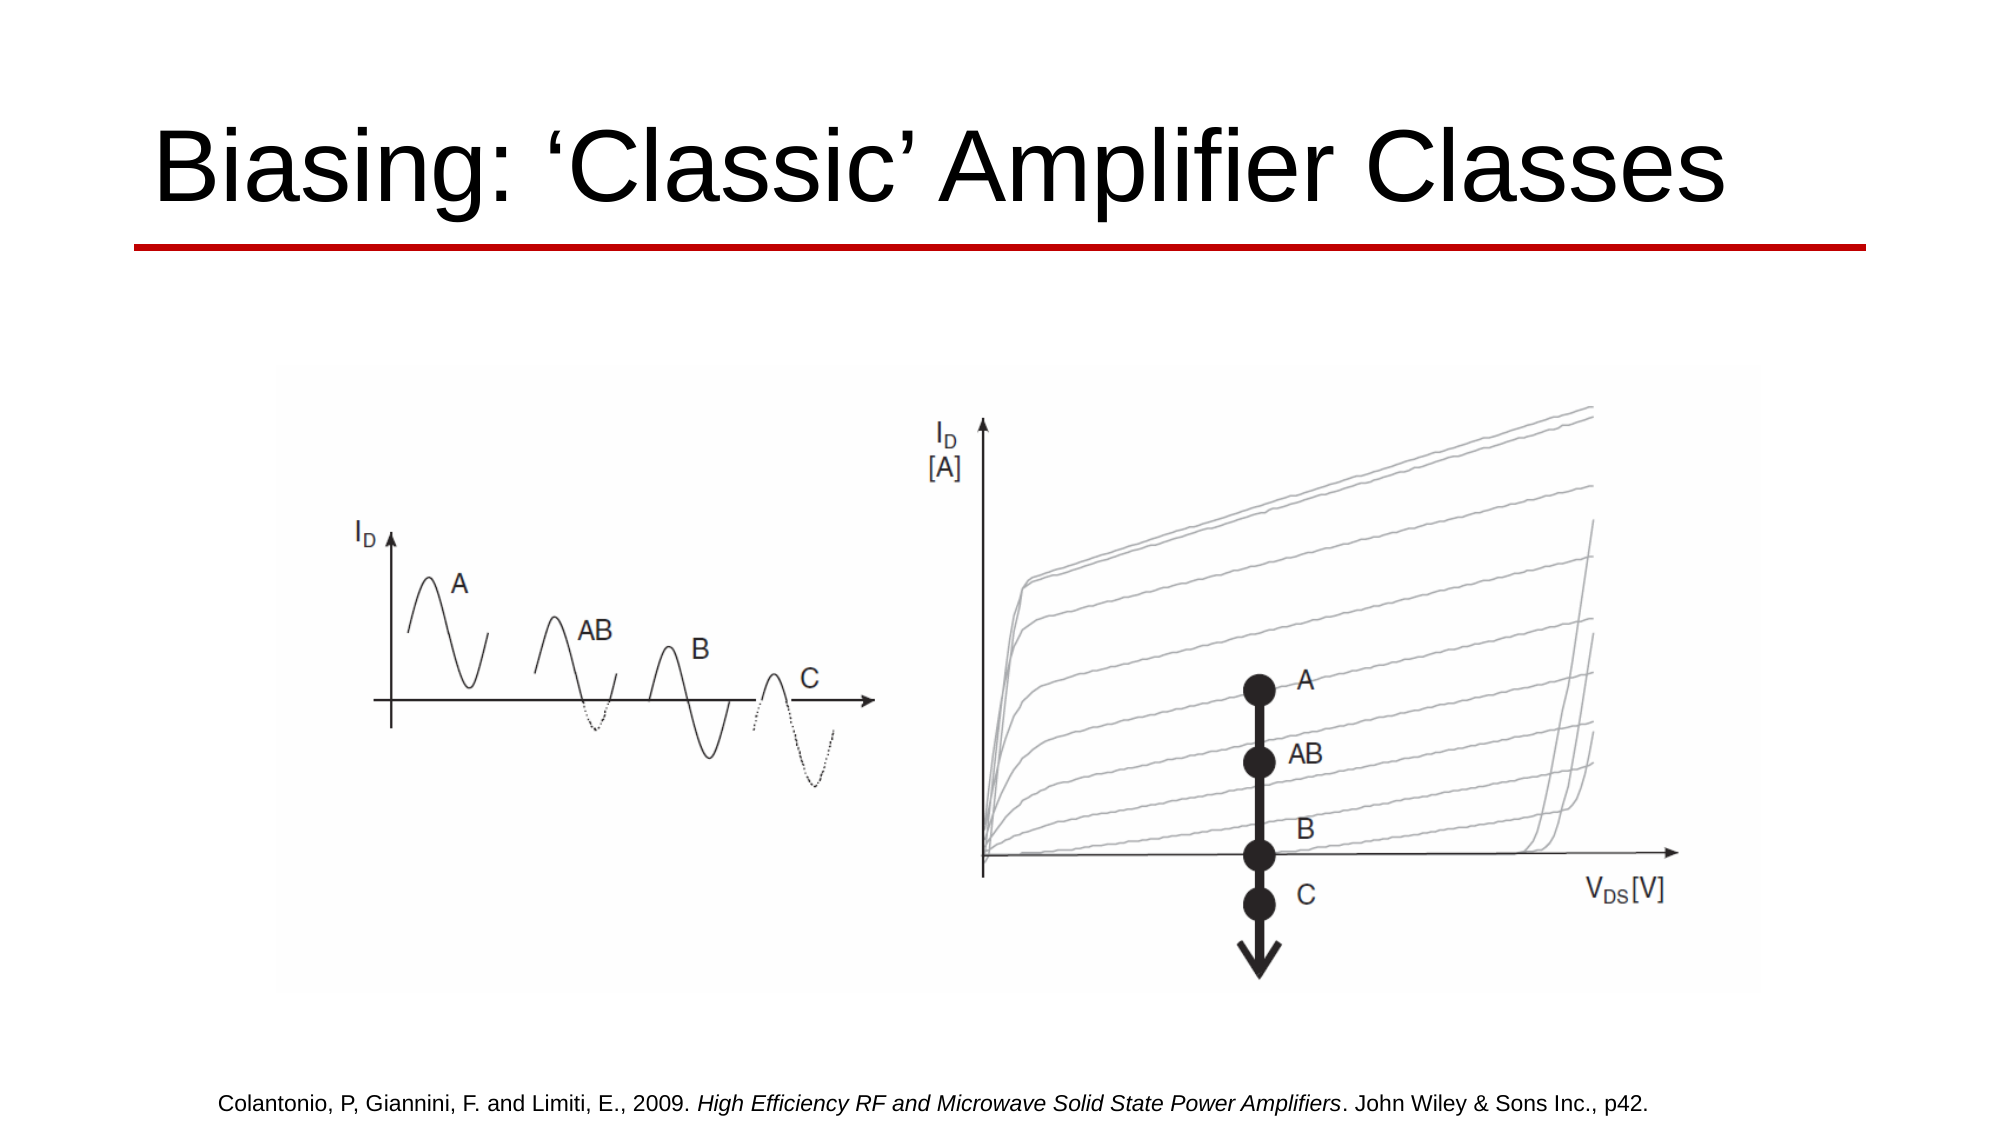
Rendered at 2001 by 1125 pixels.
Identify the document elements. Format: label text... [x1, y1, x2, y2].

title Biasing: ‘Classic’ Amplifier Classes [137, 59, 1863, 278]
picture [276, 365, 1761, 993]
text_box Colantonio, P, Giannini, F. and Limiti, E., 2009. High Efficiency RF and Microwave Solid State Power Amplifiers. John Wiley & Sons Inc., p42. [203, 1080, 2000, 1123]
